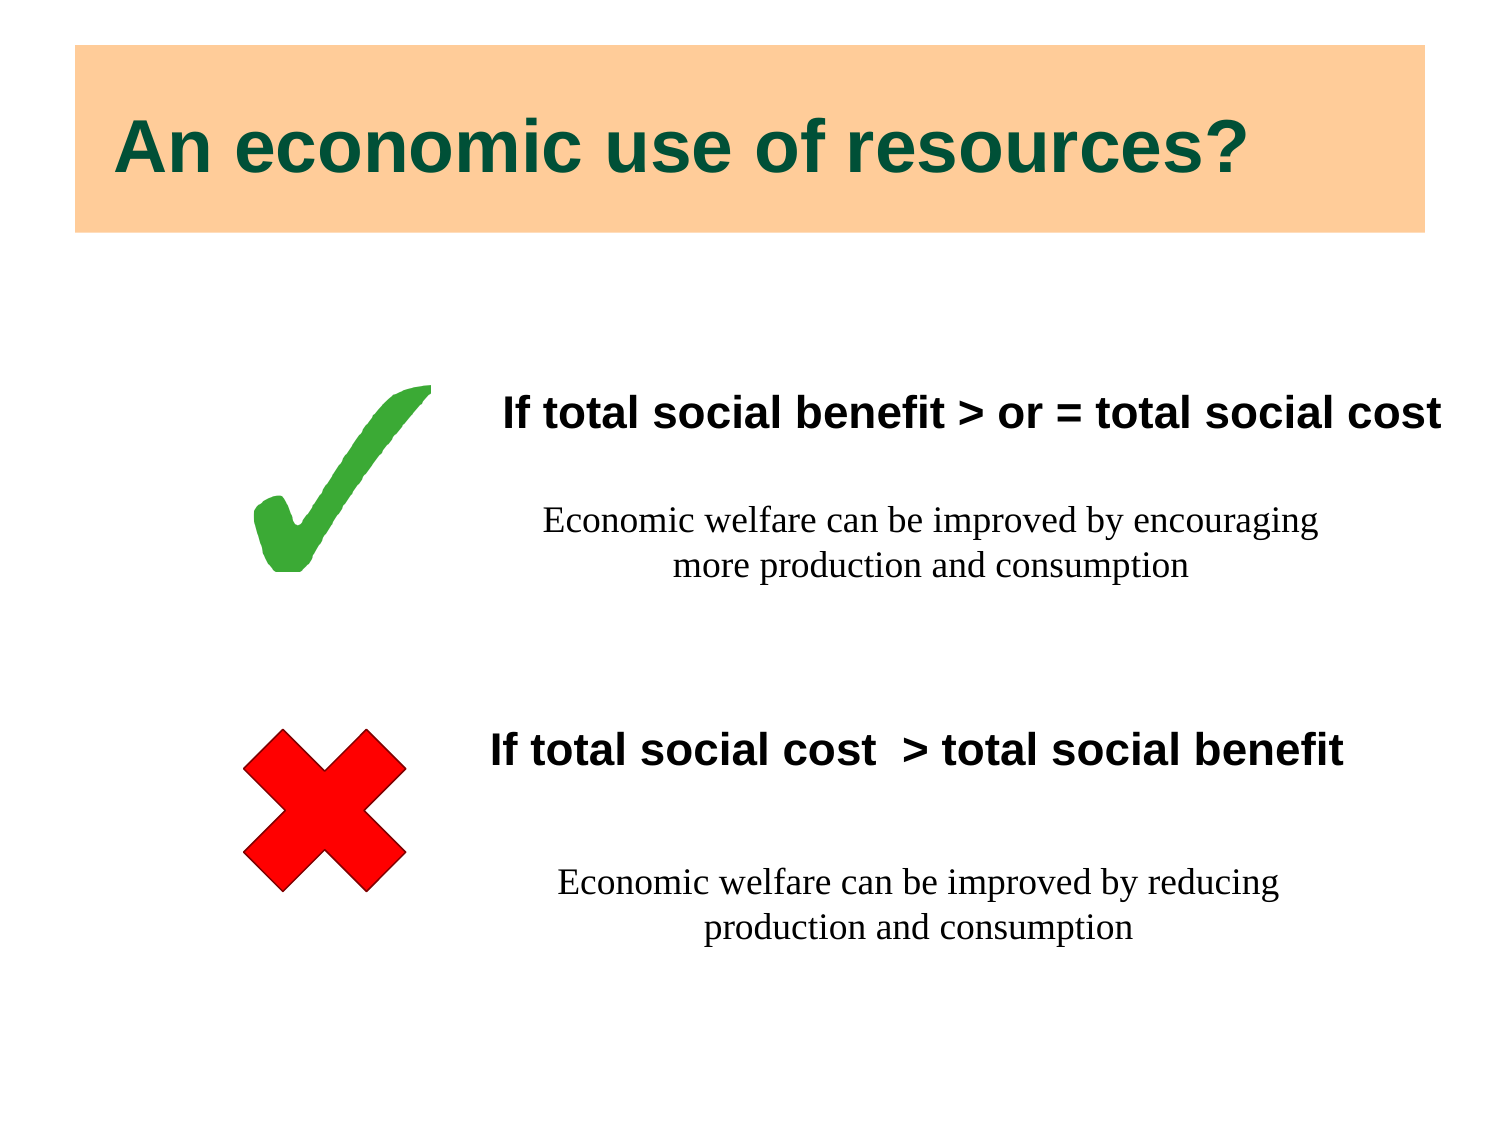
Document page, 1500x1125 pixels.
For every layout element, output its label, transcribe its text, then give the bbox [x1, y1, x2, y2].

picture [253, 385, 432, 573]
text_box If total social cost > total social benefit [474, 712, 1425, 783]
text_box Economic welfare can be improved by reducing production and consumption [487, 849, 1350, 955]
text_box Economic welfare can be improved by encouraging more production and consumption [500, 487, 1363, 593]
text_box If total social benefit > or = total social cost [487, 375, 1483, 445]
text_box [243, 729, 406, 892]
title An economic use of resources? [75, 45, 1425, 233]
